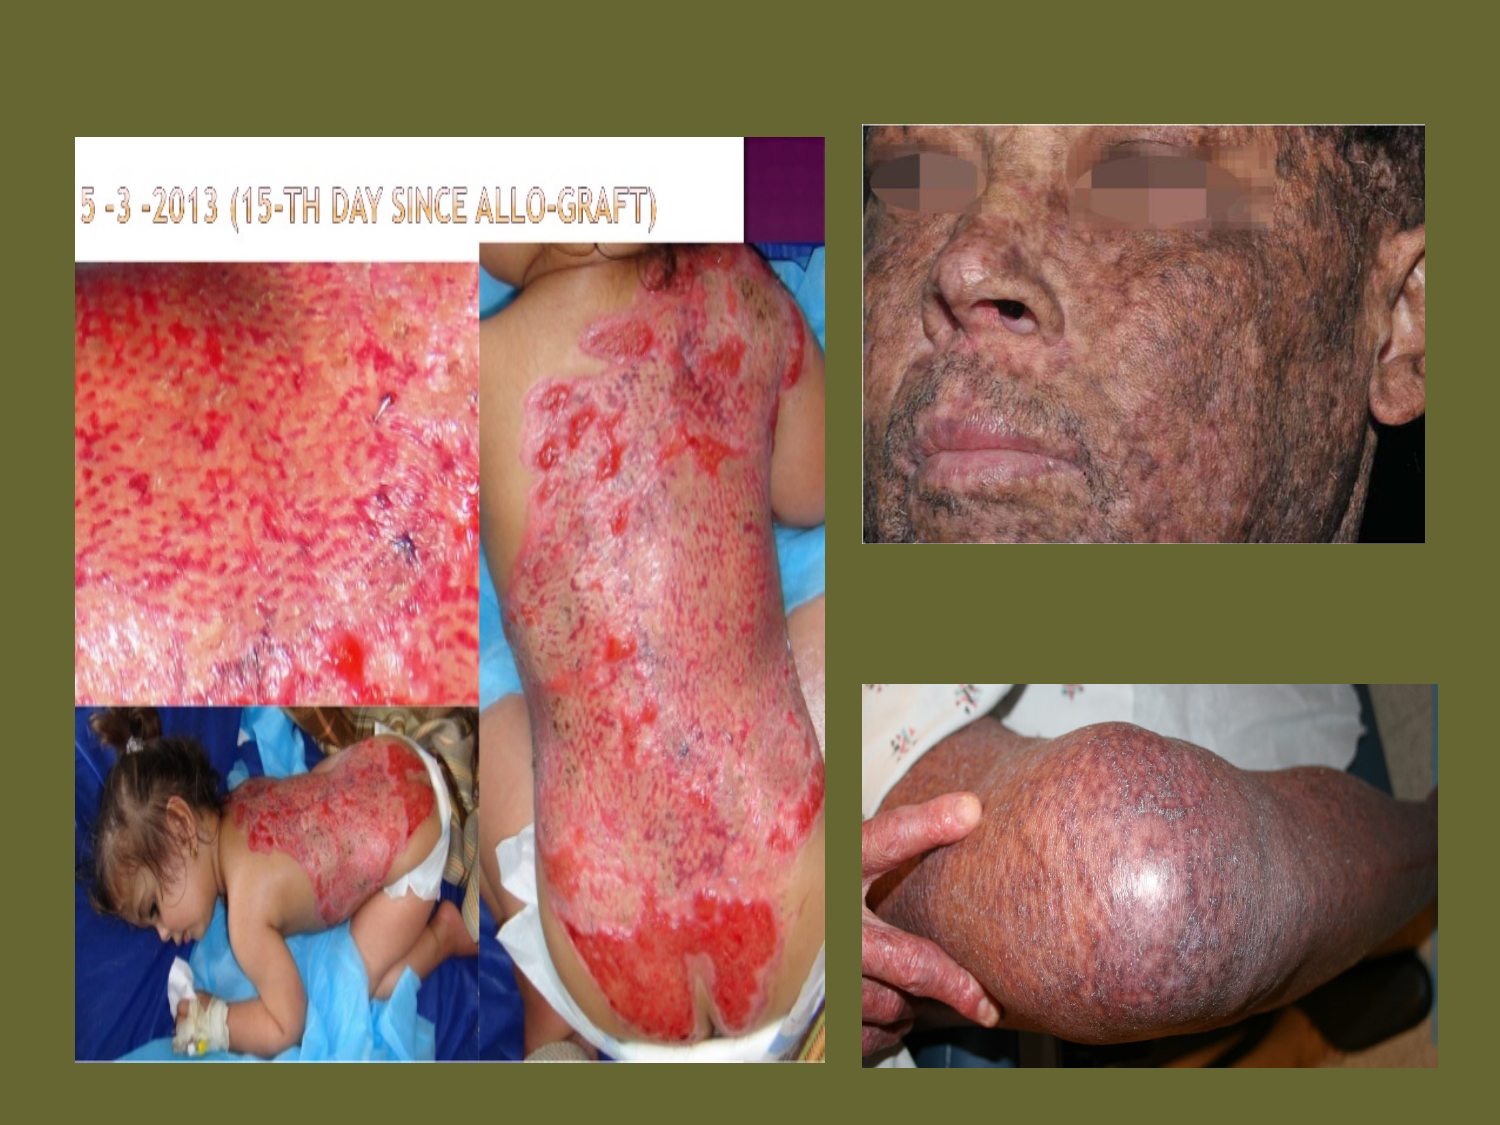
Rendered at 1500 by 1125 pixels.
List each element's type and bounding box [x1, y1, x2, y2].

picture [862, 124, 1426, 544]
picture [862, 684, 1438, 1069]
list [74, 137, 826, 1063]
